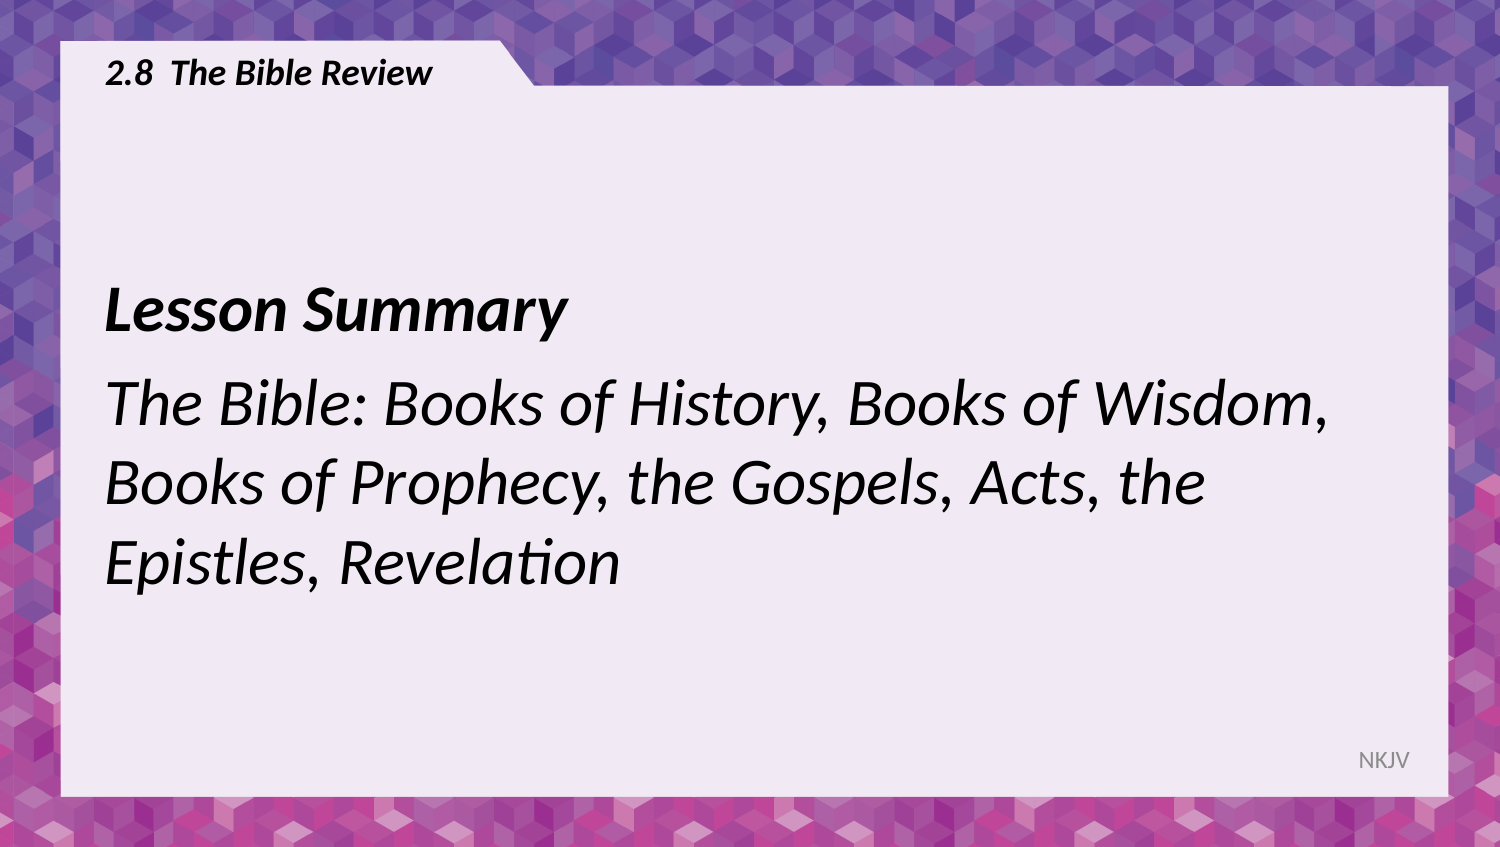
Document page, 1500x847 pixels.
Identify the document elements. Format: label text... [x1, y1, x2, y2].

picture [0, 0, 1500, 847]
list Lesson Summary The Bible: Books of History, Books of Wisdom, Books of Prophecy, the Gospels, Acts, the Epistles, Revelation [89, 141, 1403, 722]
title 2.8 The Bible Review [89, 33, 1420, 108]
footer NKJV [950, 736, 1425, 782]
